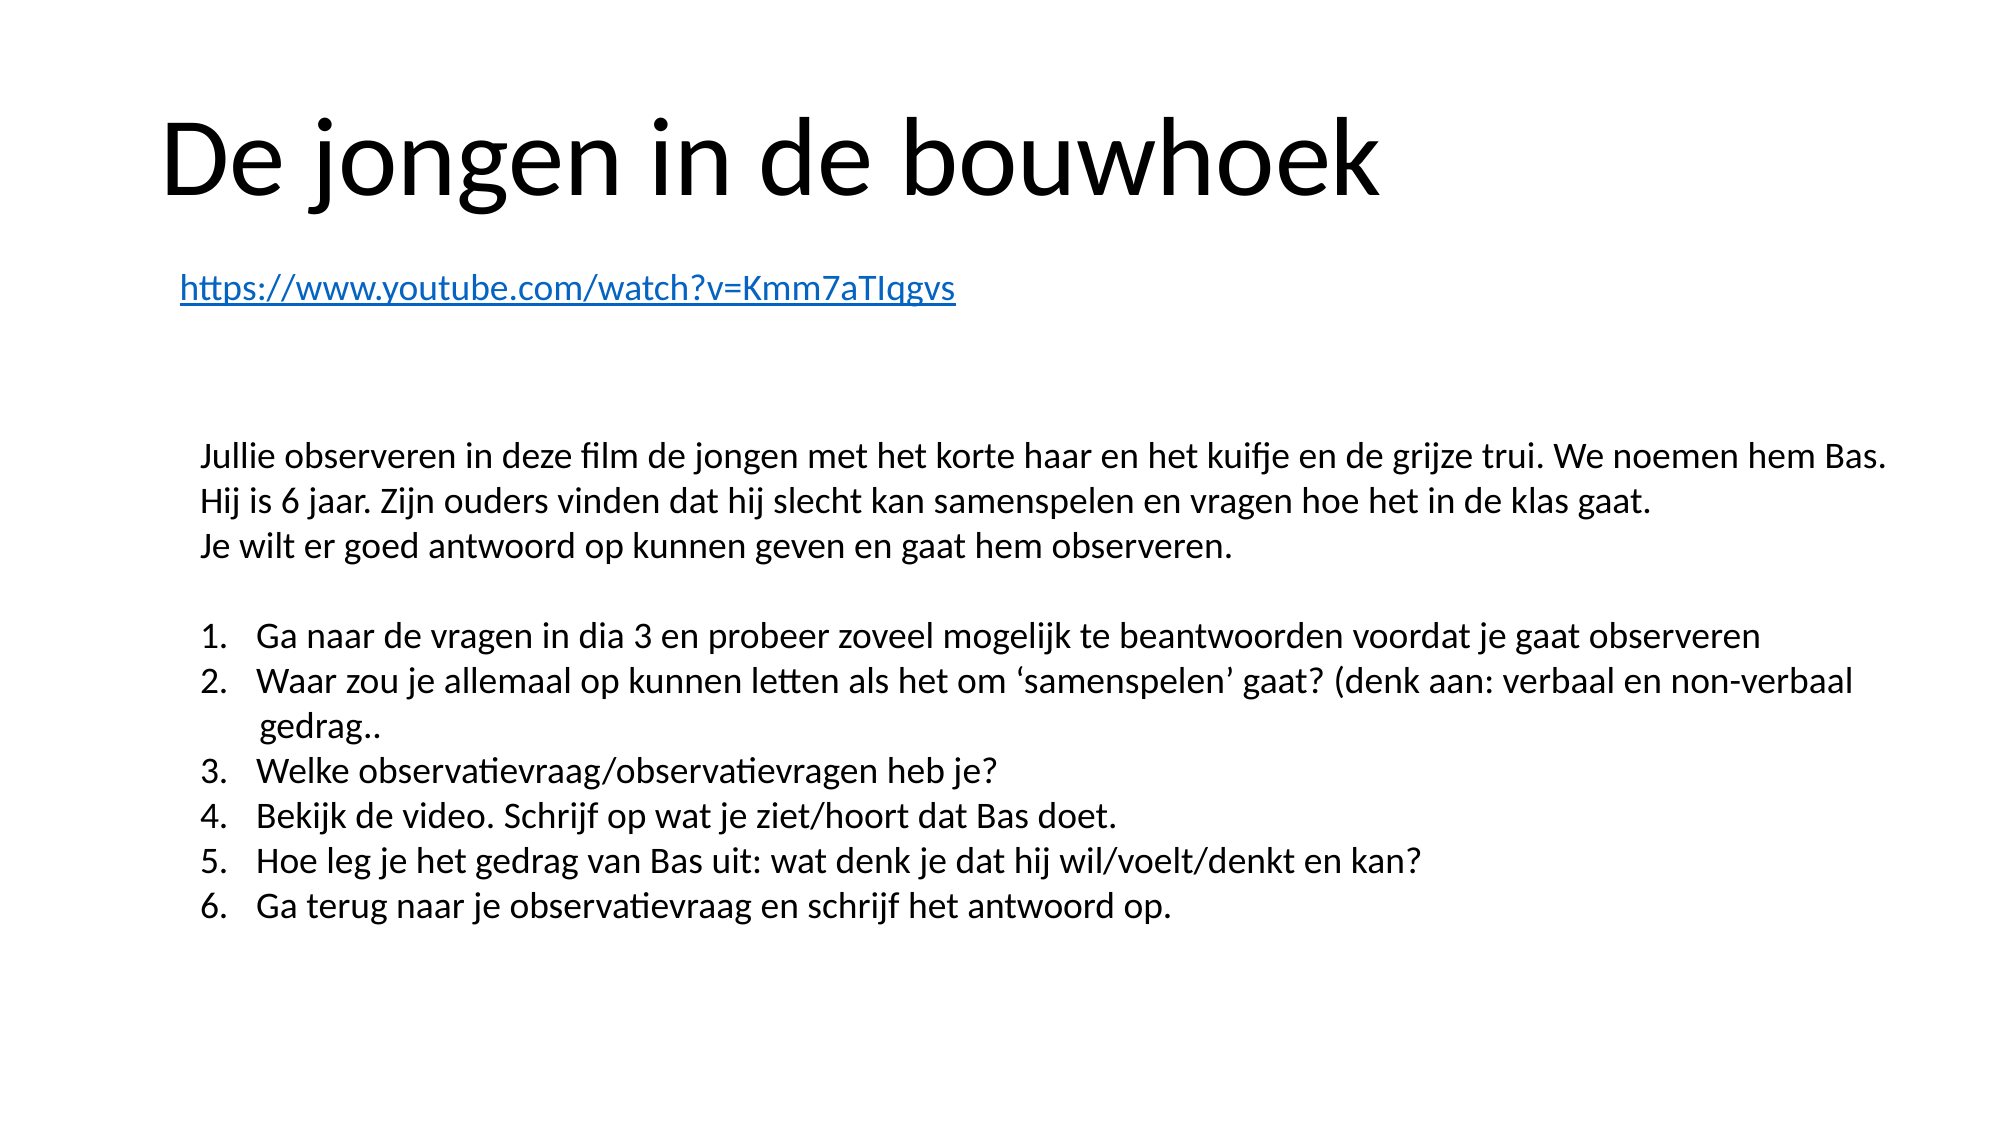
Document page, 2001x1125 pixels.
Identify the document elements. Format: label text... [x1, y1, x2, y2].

text_box De jongen in de bouwhoek [145, 75, 1399, 226]
text_box Jullie observeren in deze film de jongen met het korte haar en het kuifje en de grijze trui. We noemen hem Bas. Hij is 6 jaar. Zijn ouders vinden dat hij slecht kan samenspelen en vragen hoe het in de klas gaat. Je wilt er goed antwoord op kunnen geven en gaat hem observeren. Ga naar de vragen in dia 3 en probeer zoveel mogelijk te beantwoorden voordat je gaat observeren Waar zou je allemaal op kunnen letten als het om ‘samenspelen’ gaat? (denk aan: verbaal en non-verbaal gedrag.. Welke observatievraag/observatievragen heb je? Bekijk de video. Schrijf op wat je ziet/hoort dat Bas doet. Hoe leg je het gedrag van Bas uit: wat denk je dat hij wil/voelt/denkt en kan? Ga terug naar je observatievraag en schrijf het antwoord op. [185, 423, 1905, 979]
text_box https://www.youtube.com/watch?v=Kmm7aTIqgvs [164, 256, 972, 316]
